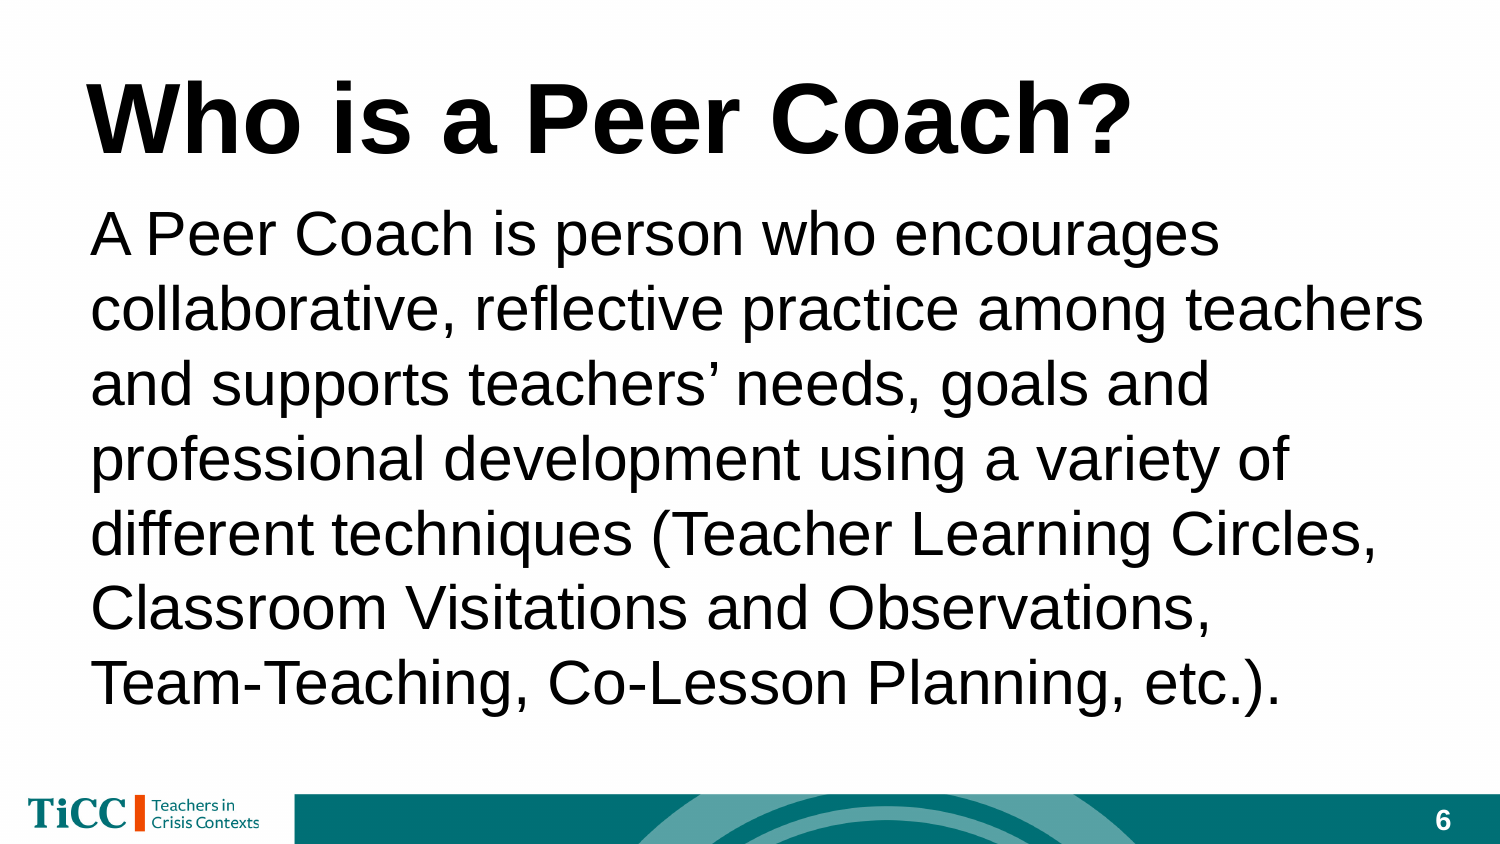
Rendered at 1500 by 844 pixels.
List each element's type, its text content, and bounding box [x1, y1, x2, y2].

picture [0, 0, 1500, 844]
text_box A Peer Coach is person who encourages collaborative, reflective practice among teachers and supports teachers’ needs, goals and professional development using a variety of different techniques (Teacher Learning Circles, Classroom Visitations and Observations, Team-Teaching, Co-Lesson Planning, etc.). [74, 185, 1500, 706]
text_box Who is a Peer Coach? [71, 38, 1255, 186]
slide_number 6 [1420, 786, 1500, 844]
